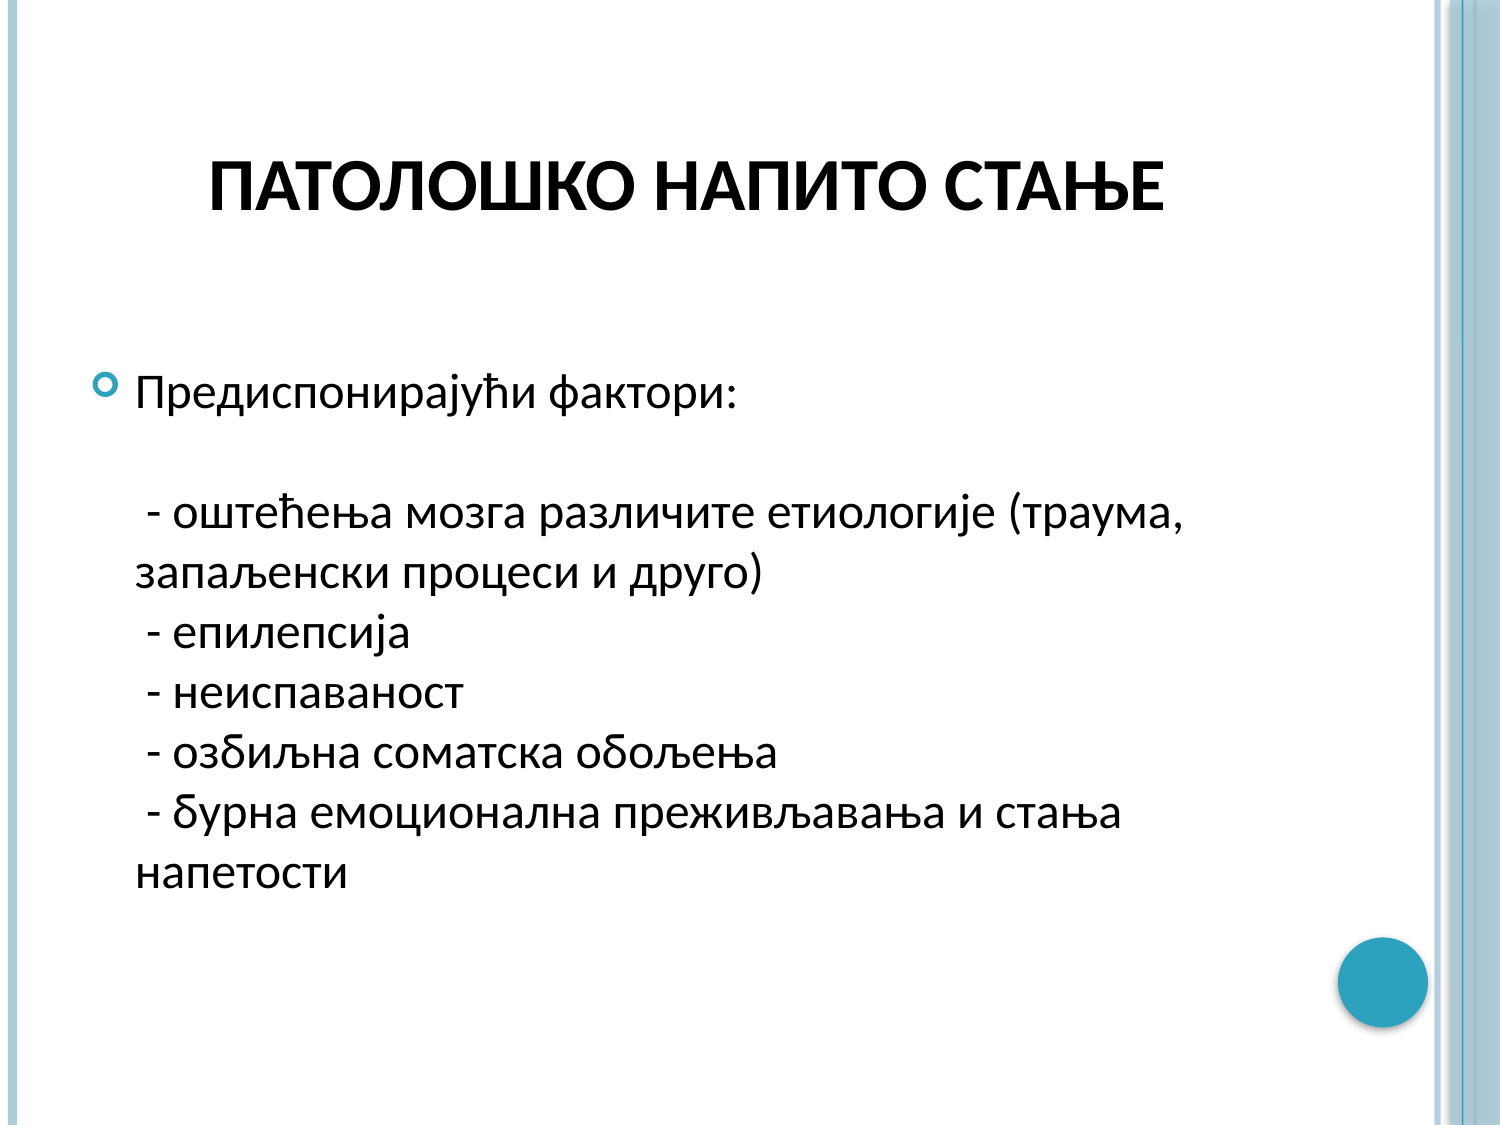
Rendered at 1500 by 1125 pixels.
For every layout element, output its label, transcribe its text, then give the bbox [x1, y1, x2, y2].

list Предиспонирајући фактори: - оштећења мозга различите етиологије (траума, запаљенски процеси и друго) - епилепсија - неиспаваност - озбиљна соматска обољења - бурна емоционална преживљавања и стања напетости [75, 351, 1300, 1062]
title Патолошко напито стање [75, 45, 1300, 233]
